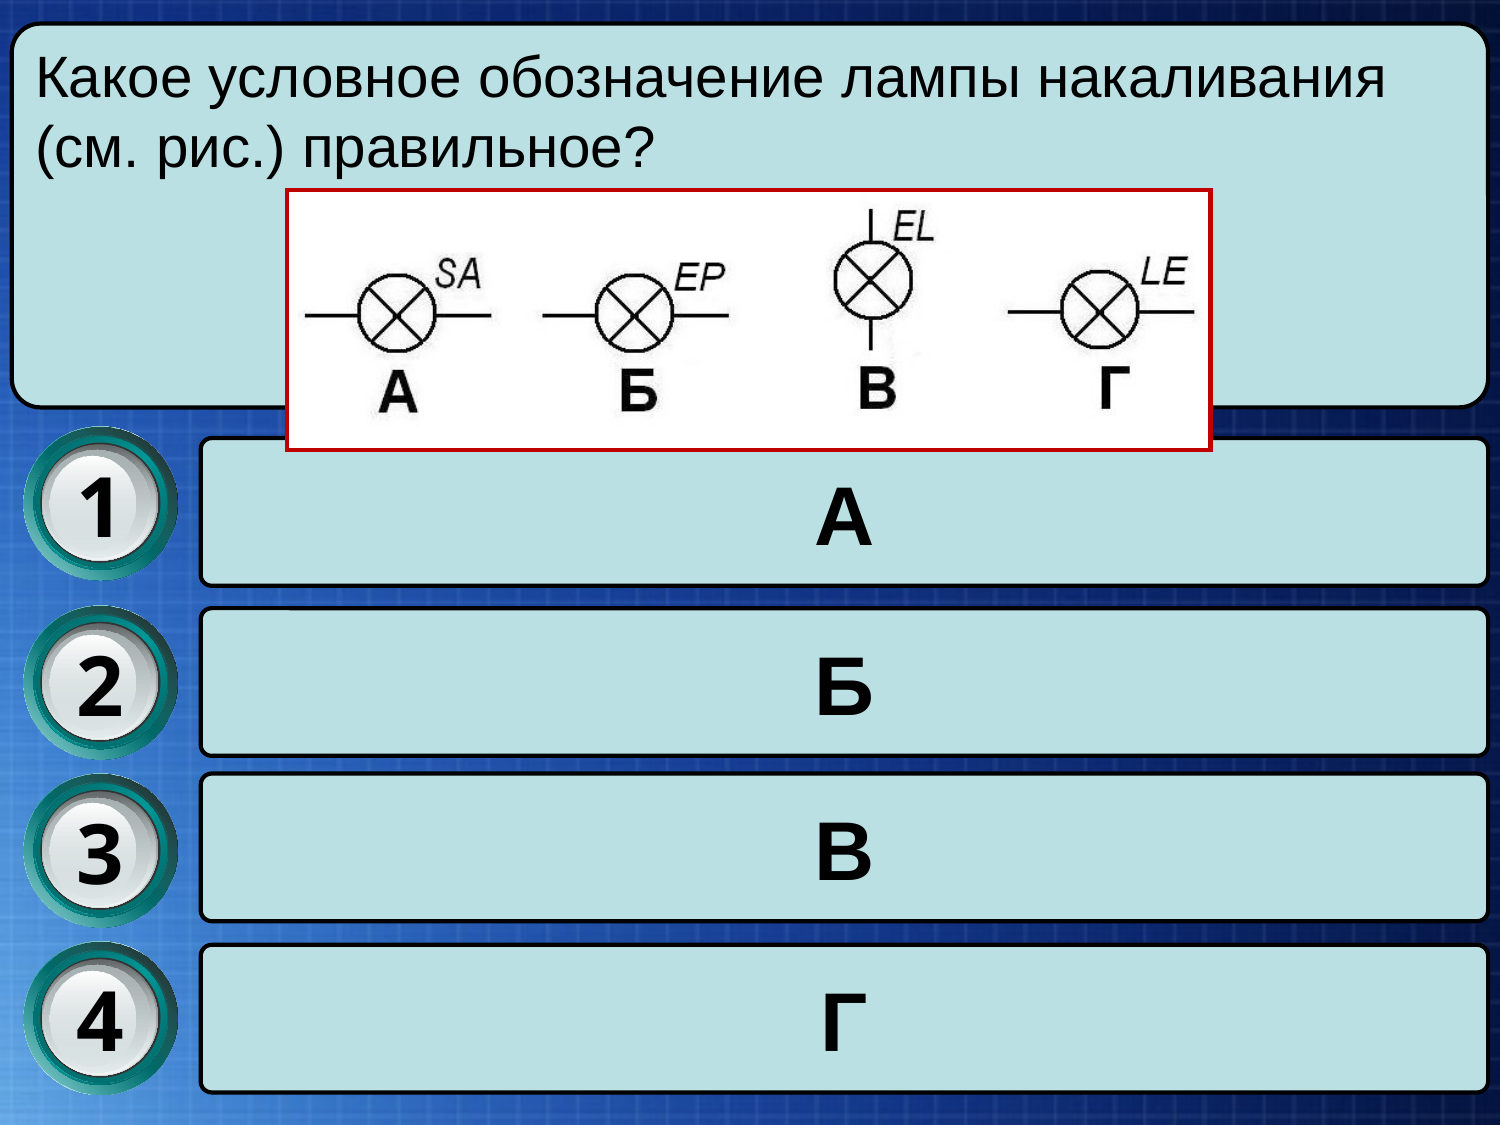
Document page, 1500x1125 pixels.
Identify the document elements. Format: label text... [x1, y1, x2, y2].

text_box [23, 426, 178, 581]
picture [0, 0, 1500, 1125]
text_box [23, 773, 178, 928]
text_box Г [198, 942, 1491, 1095]
text_box Какое условное обозначение лампы накаливания (см. рис.) правильное? [9, 21, 1491, 410]
text_box Б [198, 606, 1491, 758]
text_box А [198, 435, 1491, 588]
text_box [23, 941, 178, 1096]
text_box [23, 605, 178, 760]
text_box В [198, 771, 1491, 924]
